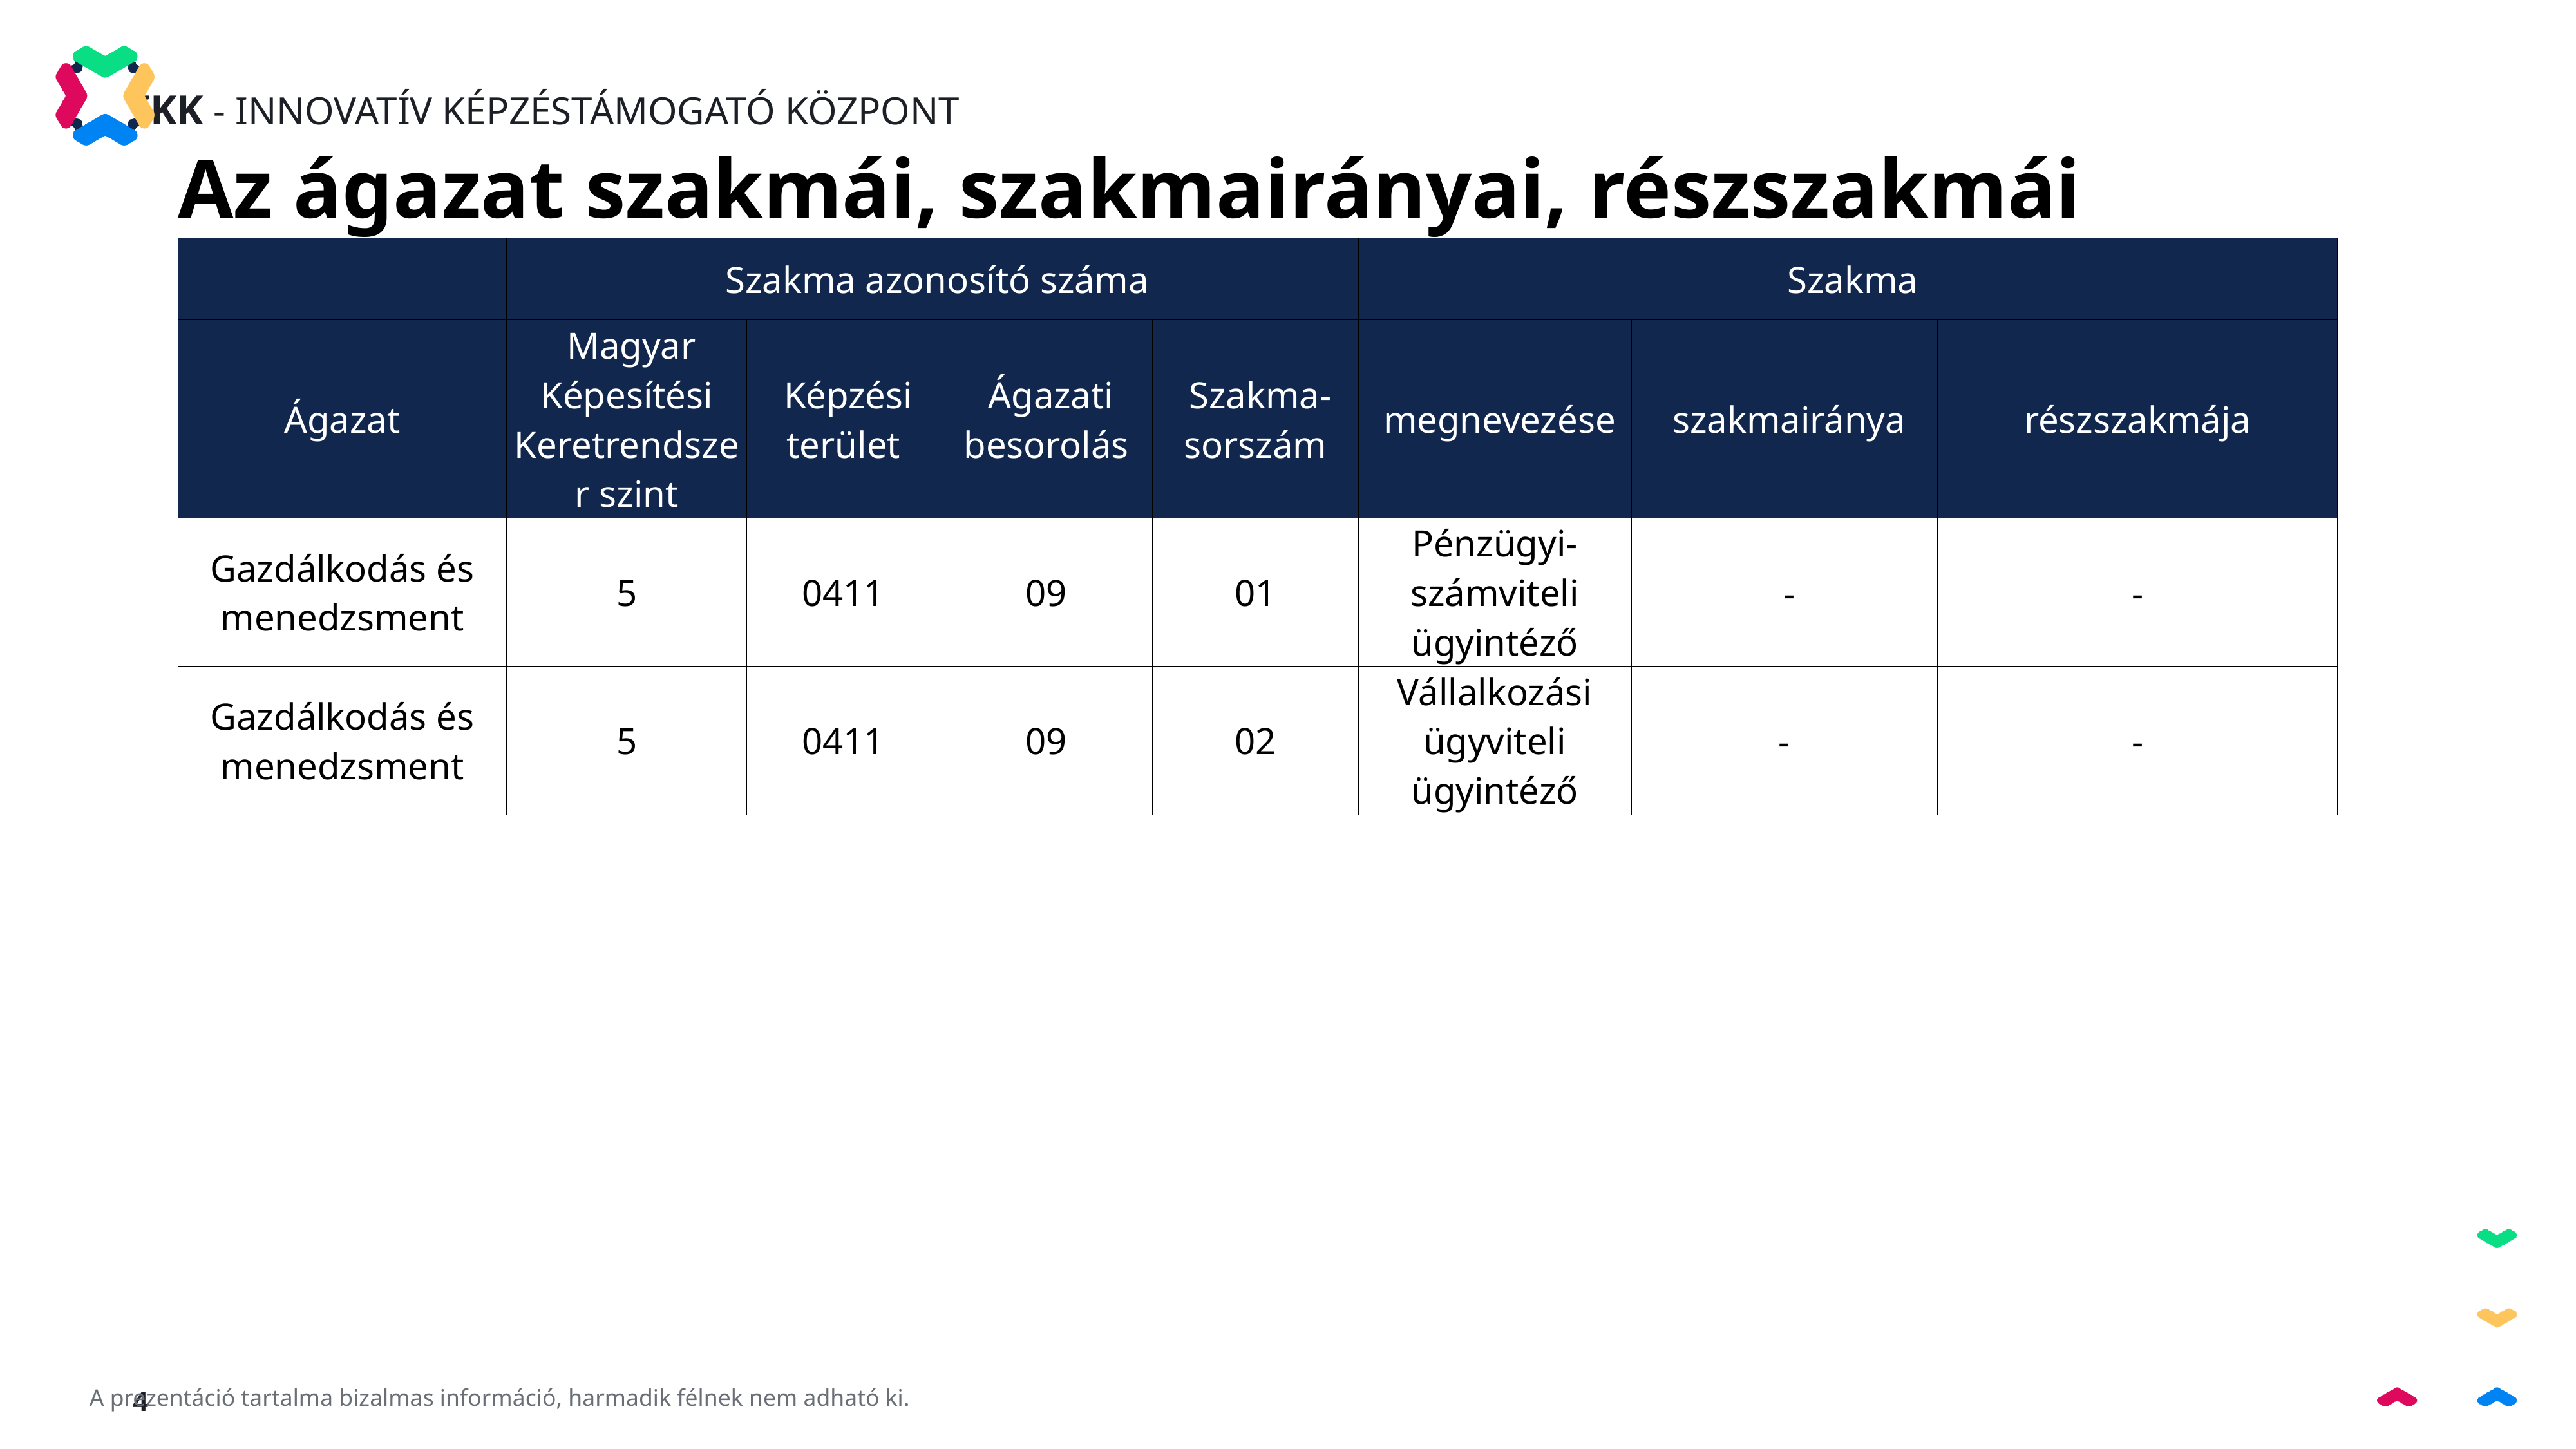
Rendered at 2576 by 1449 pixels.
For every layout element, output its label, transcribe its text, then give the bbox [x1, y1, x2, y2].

table_cell megnevezése [1359, 320, 1631, 518]
table_cell 09 [940, 518, 1152, 666]
table_cell - [1938, 518, 2337, 666]
table_cell Ágazat [178, 320, 506, 518]
table_cell Vállalkozási ügyviteli ügyintéző [1359, 667, 1631, 815]
table_cell 0411 [747, 518, 940, 666]
table_cell Pénzügyi-számviteli ügyintéző [1359, 518, 1631, 666]
table_cell Gazdálkodás és menedzsment [178, 518, 506, 666]
table_cell Szakma-sorszám [1153, 320, 1358, 518]
table_cell Magyar Képesítési Keretrendszer szint [507, 320, 746, 518]
table_cell 5 [507, 518, 746, 666]
table_cell - [1938, 667, 2337, 815]
table_cell 5 [507, 667, 746, 815]
table_cell Ágazati besorolás [940, 320, 1152, 518]
table_cell 01 [1153, 518, 1358, 666]
table_cell Gazdálkodás és menedzsment [178, 667, 506, 815]
table_header [178, 238, 506, 319]
table_cell - [1632, 667, 1937, 815]
table_cell - [1632, 518, 1937, 666]
list Az ágazat szakmái, szakmairányai, részszakmái [178, 137, 2338, 220]
table_cell részszakmája [1938, 320, 2337, 518]
table_header Szakma [1359, 238, 2337, 319]
table_cell szakmairánya [1632, 320, 1937, 518]
table_cell Képzési terület [747, 320, 940, 518]
picture [2377, 1229, 2517, 1406]
picture [55, 46, 155, 146]
table_cell 09 [940, 667, 1152, 815]
table_cell 02 [1153, 667, 1358, 815]
table_header Szakma azonosító száma [507, 238, 1358, 319]
table_cell 0411 [747, 667, 940, 815]
